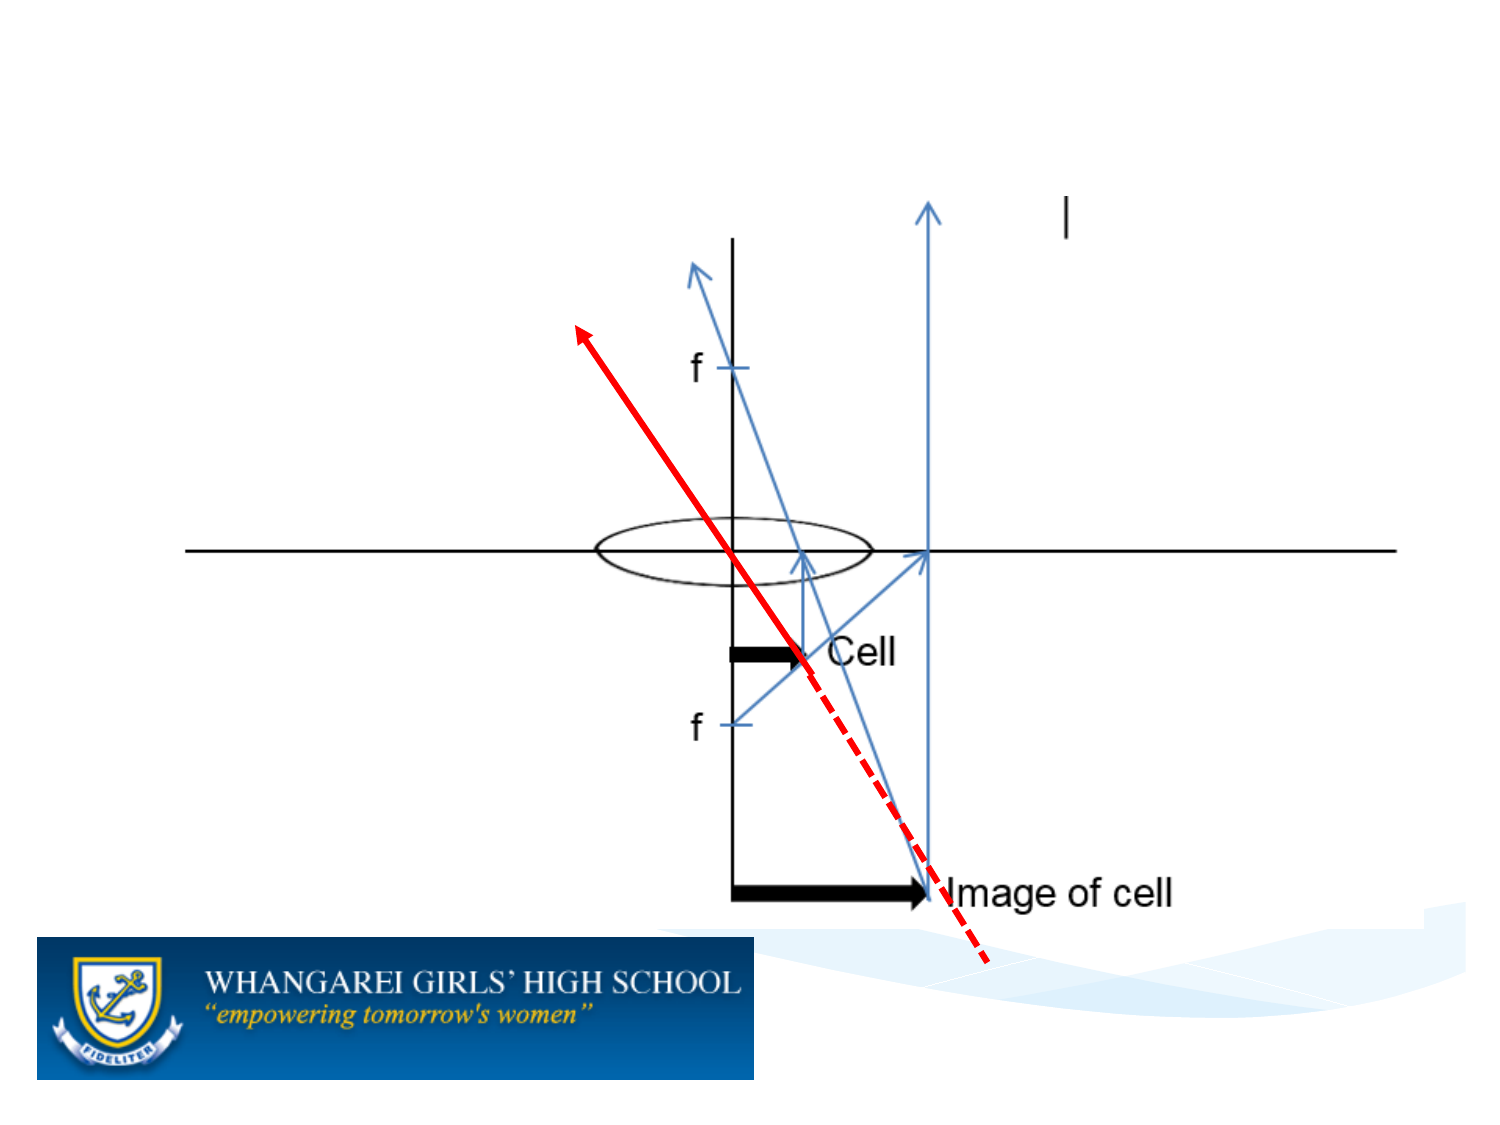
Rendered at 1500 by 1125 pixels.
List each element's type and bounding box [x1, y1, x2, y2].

text_box [809, 674, 988, 963]
picture [76, 196, 1424, 929]
text_box [574, 324, 813, 676]
picture [37, 937, 754, 1080]
